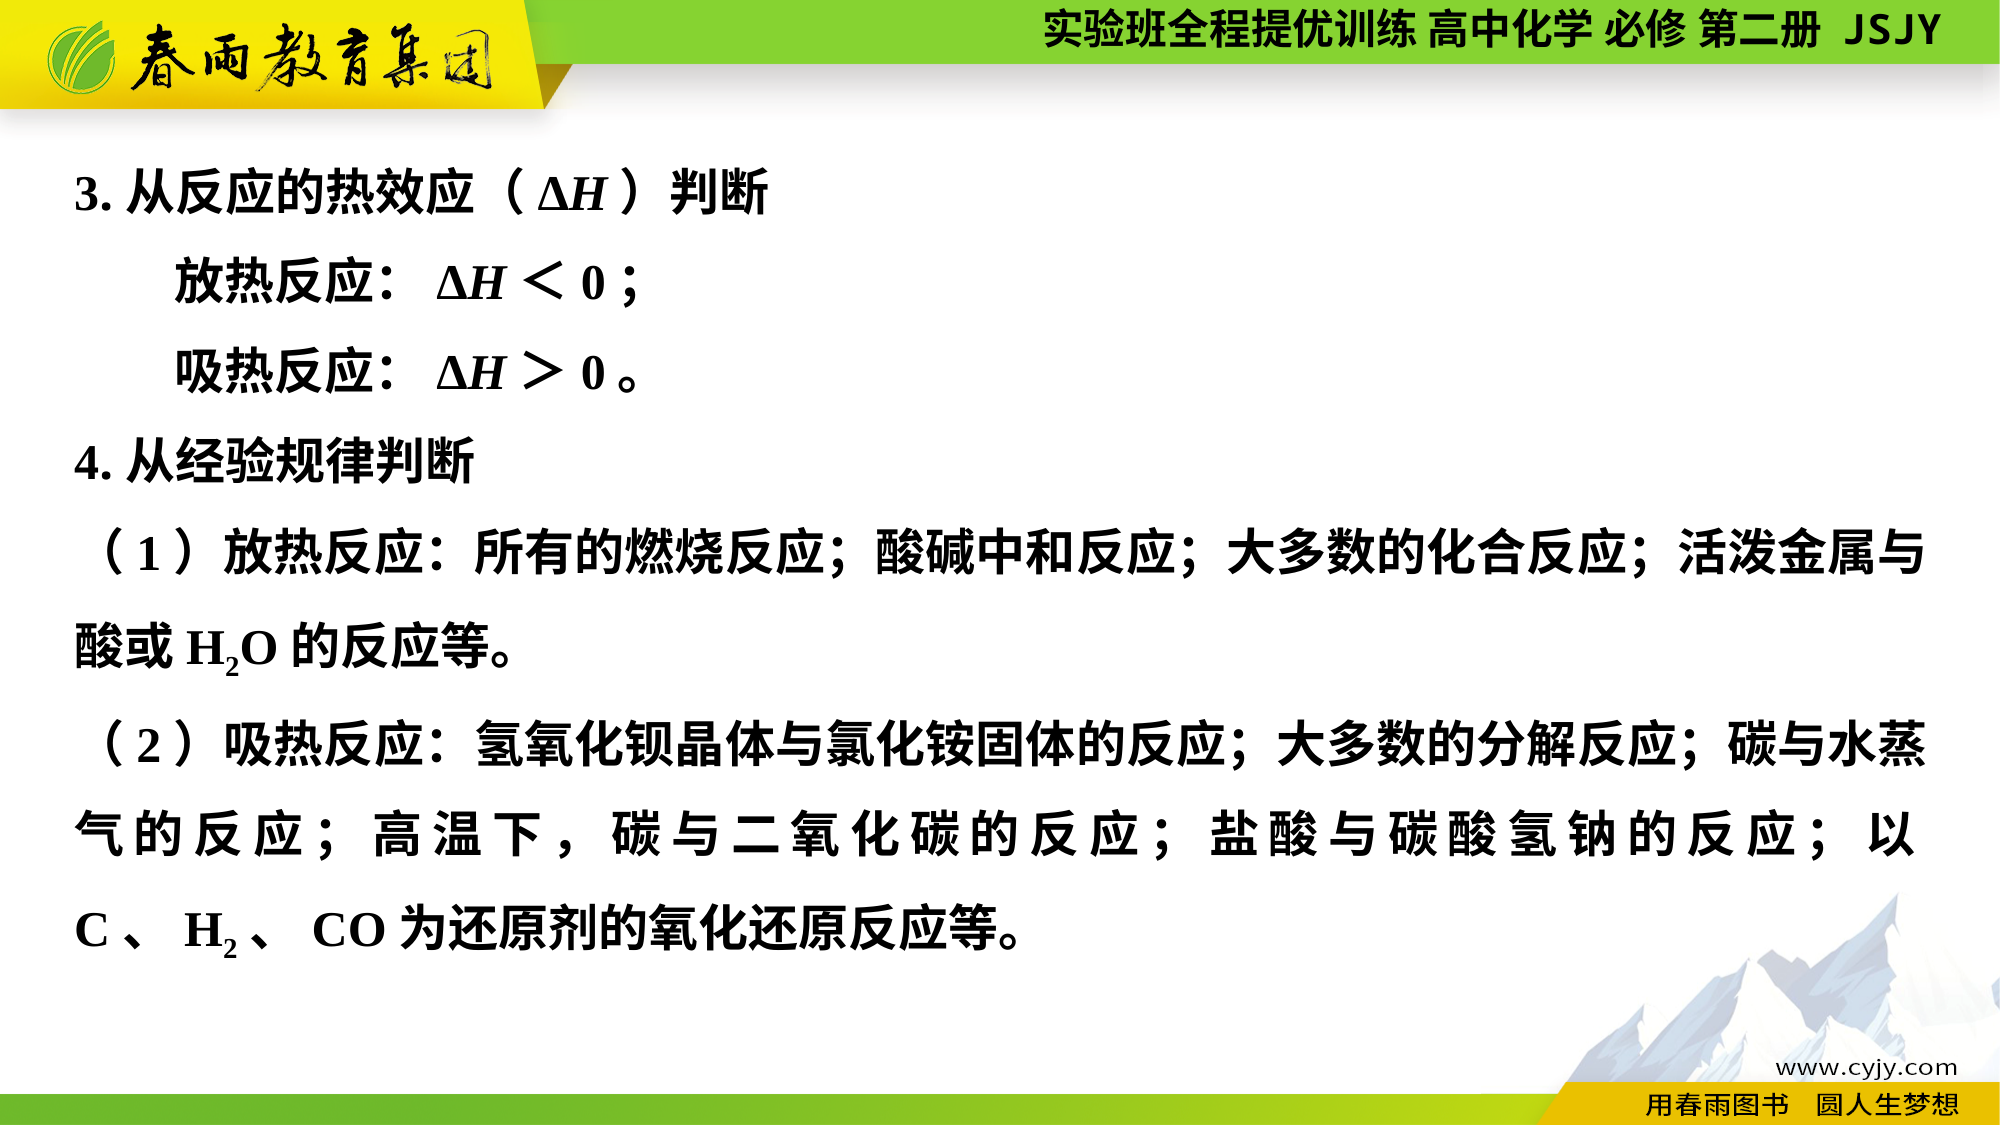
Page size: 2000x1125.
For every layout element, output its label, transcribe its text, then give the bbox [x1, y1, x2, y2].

list 3.从反应的热效应（ΔH）判断 放热反应：ΔH＜0； 吸热反应：ΔH＞0。 4.从经验规律判断 （1）放热反应：所有的燃烧反应；酸碱中和反应；大多数的化合反应；活泼金属与酸或H2O的反应等。 （2）吸热反应：氢氧化钡晶体与氯化铵固体的反应；大多数的分解反应；碳与水蒸气的反应；高温下，碳与二氧化碳的反应；盐酸与碳酸氢钠的反应；以C、H2、CO为还原剂的氧化还原反应等。 [59, 122, 1944, 944]
picture [0, 0, 2000, 1125]
